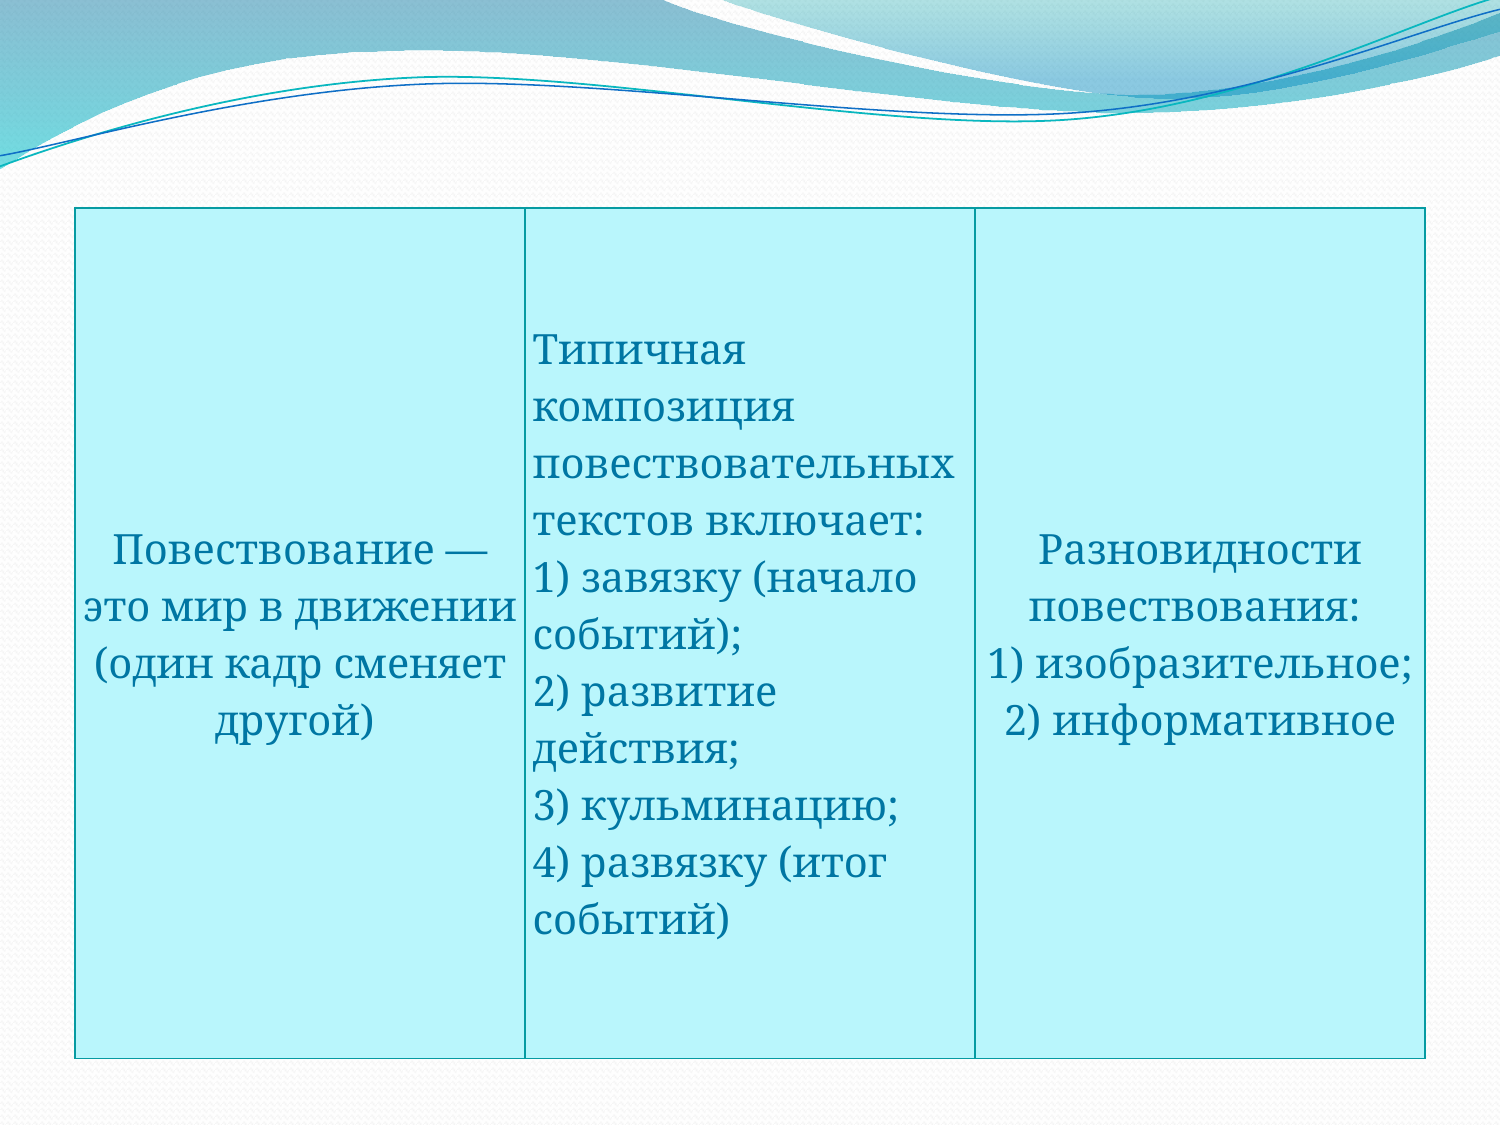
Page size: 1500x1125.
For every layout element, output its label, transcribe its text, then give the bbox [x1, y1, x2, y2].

table_header Типичная композиция повествовательных текстов включает: 1) завязку (начало событий); 2) развитие действия; 3) кульминацию; 4) развязку (итог событий) [526, 209, 974, 1058]
table_header Разновидности повествования: 1) изобразительное; 2) информативное [976, 209, 1424, 1058]
table_header Повествование — это мир в движении (один кадр сменяет другой) [76, 209, 524, 1058]
